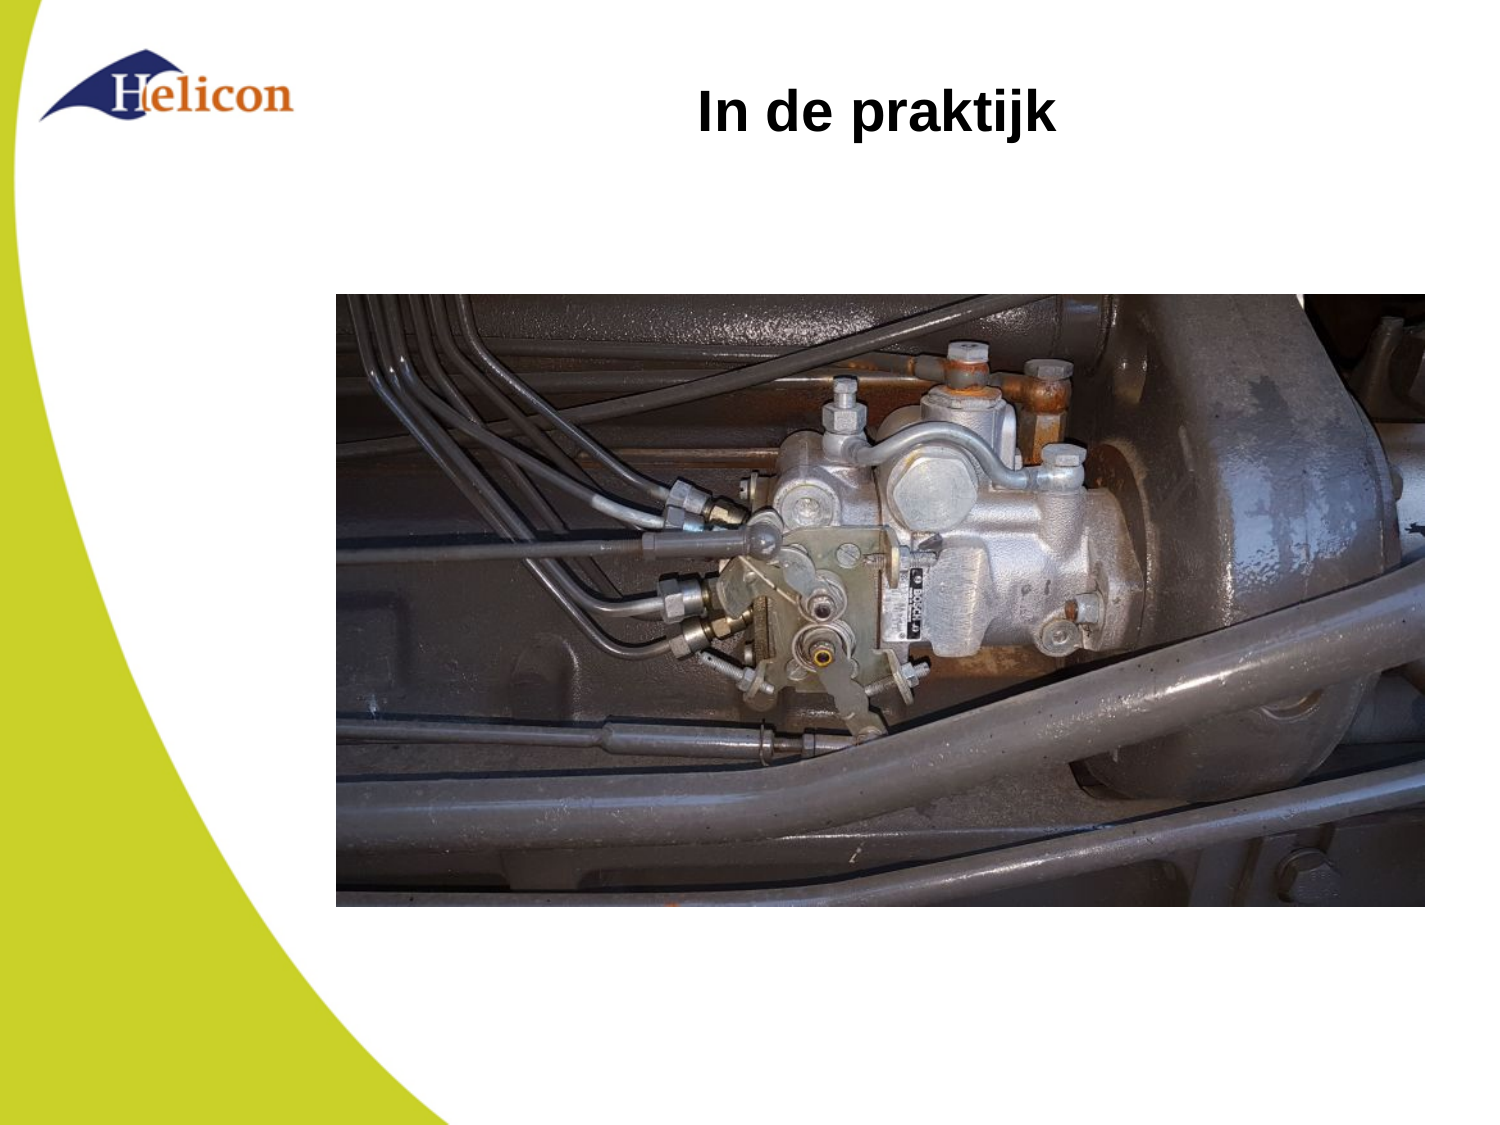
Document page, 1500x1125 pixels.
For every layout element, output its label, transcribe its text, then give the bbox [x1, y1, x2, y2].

picture [0, 0, 1500, 1125]
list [336, 294, 1426, 907]
title In de praktijk [324, 54, 1415, 161]
